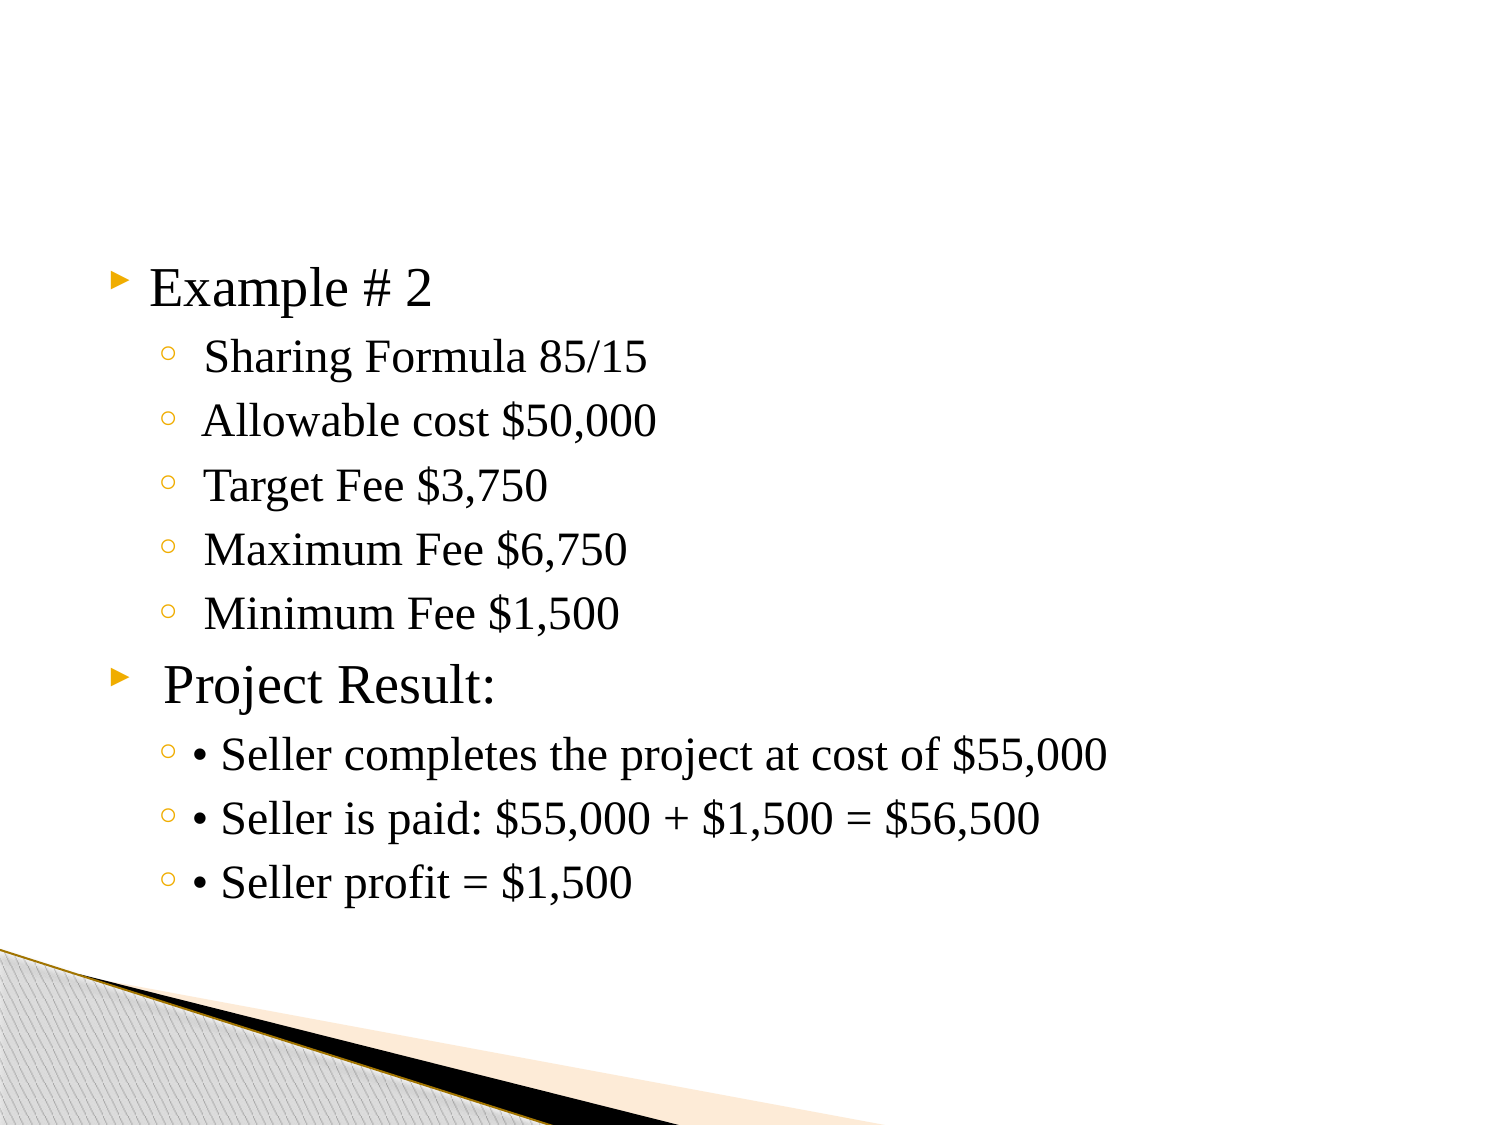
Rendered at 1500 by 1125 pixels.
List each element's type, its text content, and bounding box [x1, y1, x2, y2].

list Example # 2  Sharing Formula 85/15  Allowable cost $50,000  Target Fee $3,750  Maximum Fee $6,750  Minimum Fee $1,500  Project Result: • Seller completes the project at cost of $55,000 • Seller is paid: $55,000 + $1,500 = $56,500 • Seller profit = $1,500 [75, 243, 1425, 986]
